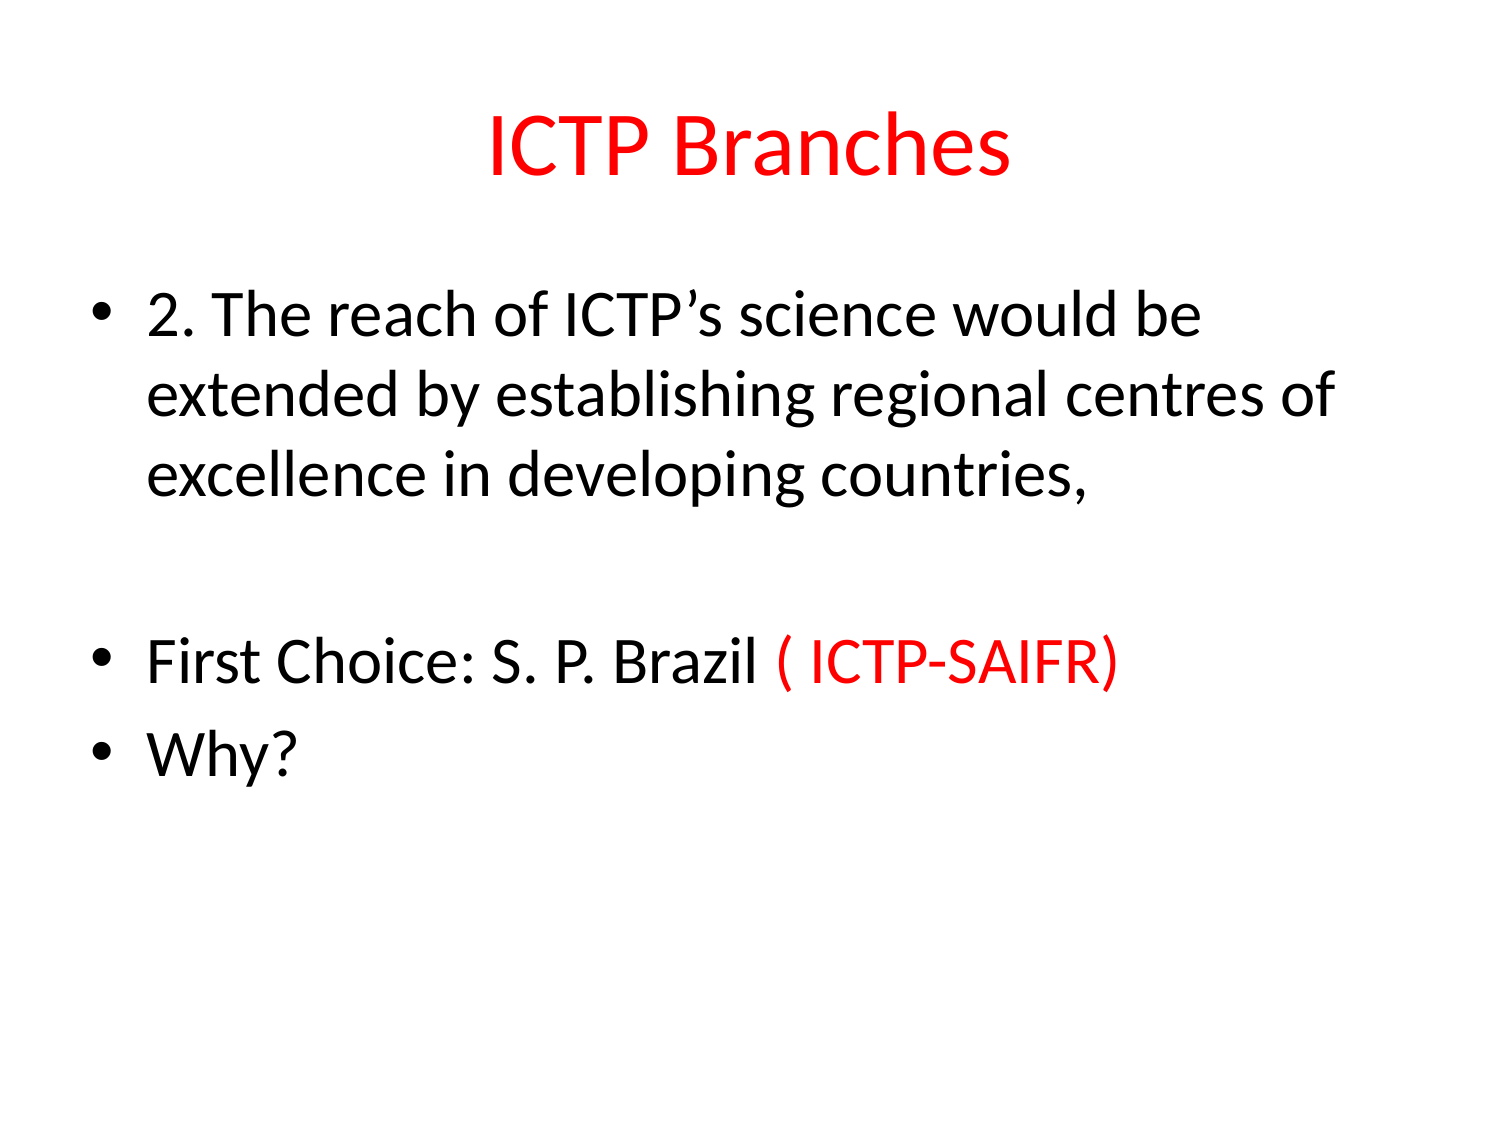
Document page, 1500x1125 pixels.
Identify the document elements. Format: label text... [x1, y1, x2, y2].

list 2. The reach of ICTP’s science would be extended by establishing regional centres of excellence in developing countries, First Choice: S. P. Brazil ( ICTP-SAIFR) Why? [75, 262, 1425, 1005]
title ICTP Branches [75, 45, 1425, 233]
